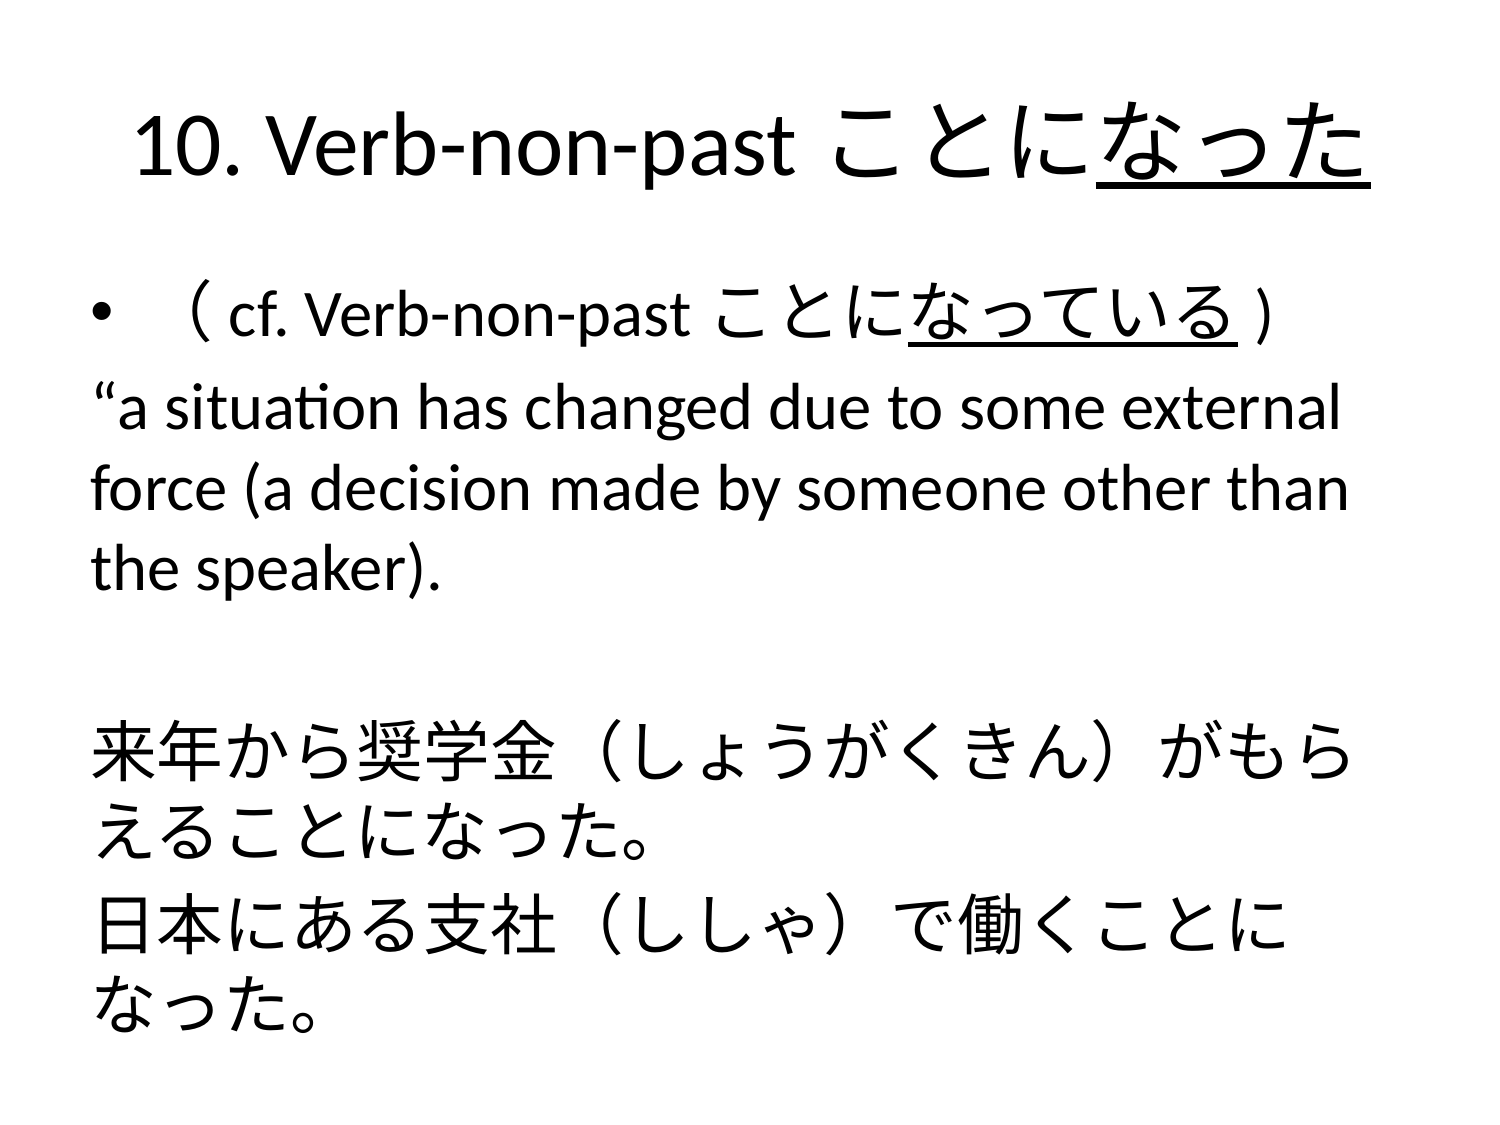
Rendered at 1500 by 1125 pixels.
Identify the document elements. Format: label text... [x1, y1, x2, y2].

title 10. Verb-non-pastことになった [75, 45, 1425, 233]
list （cf. Verb-non-pastことになっている) “a situation has changed due to some external force (a decision made by someone other than the speaker). 来年から奨学金（しょうがくきん）がもらえることになった。 日本にある支社（ししゃ）で働くことになった。 [75, 262, 1425, 1005]
